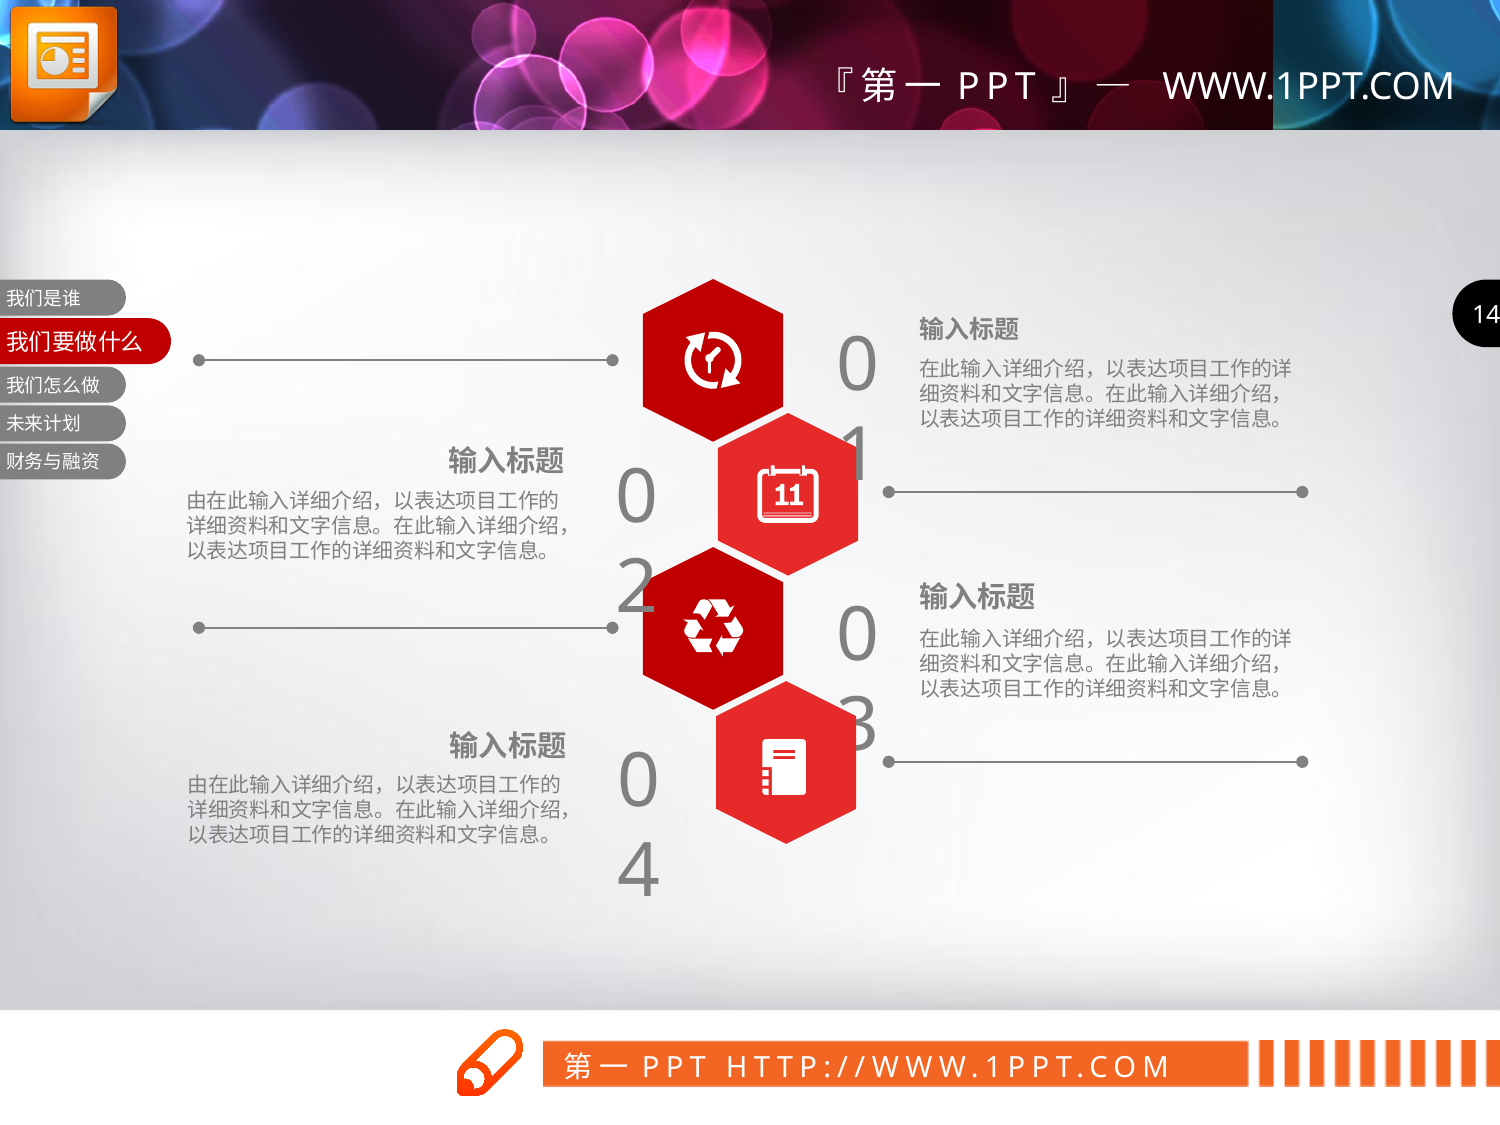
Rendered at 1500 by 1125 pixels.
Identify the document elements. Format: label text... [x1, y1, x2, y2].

picture [0, 0, 1500, 1012]
text_box 14 [1457, 280, 1500, 348]
text_box [1452, 296, 1457, 331]
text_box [642, 546, 784, 710]
text_box 财务与融资 [0, 443, 144, 480]
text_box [800, 305, 1314, 465]
picture [543, 1040, 1500, 1087]
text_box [717, 412, 859, 576]
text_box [170, 434, 695, 572]
text_box 我们是谁 [0, 279, 144, 316]
text_box 未来计划 [0, 405, 144, 442]
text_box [800, 570, 1314, 735]
text_box 我们怎么做 [0, 366, 144, 403]
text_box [715, 680, 857, 845]
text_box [642, 278, 784, 442]
text_box 我们要做什么 [0, 320, 207, 363]
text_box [172, 719, 697, 856]
